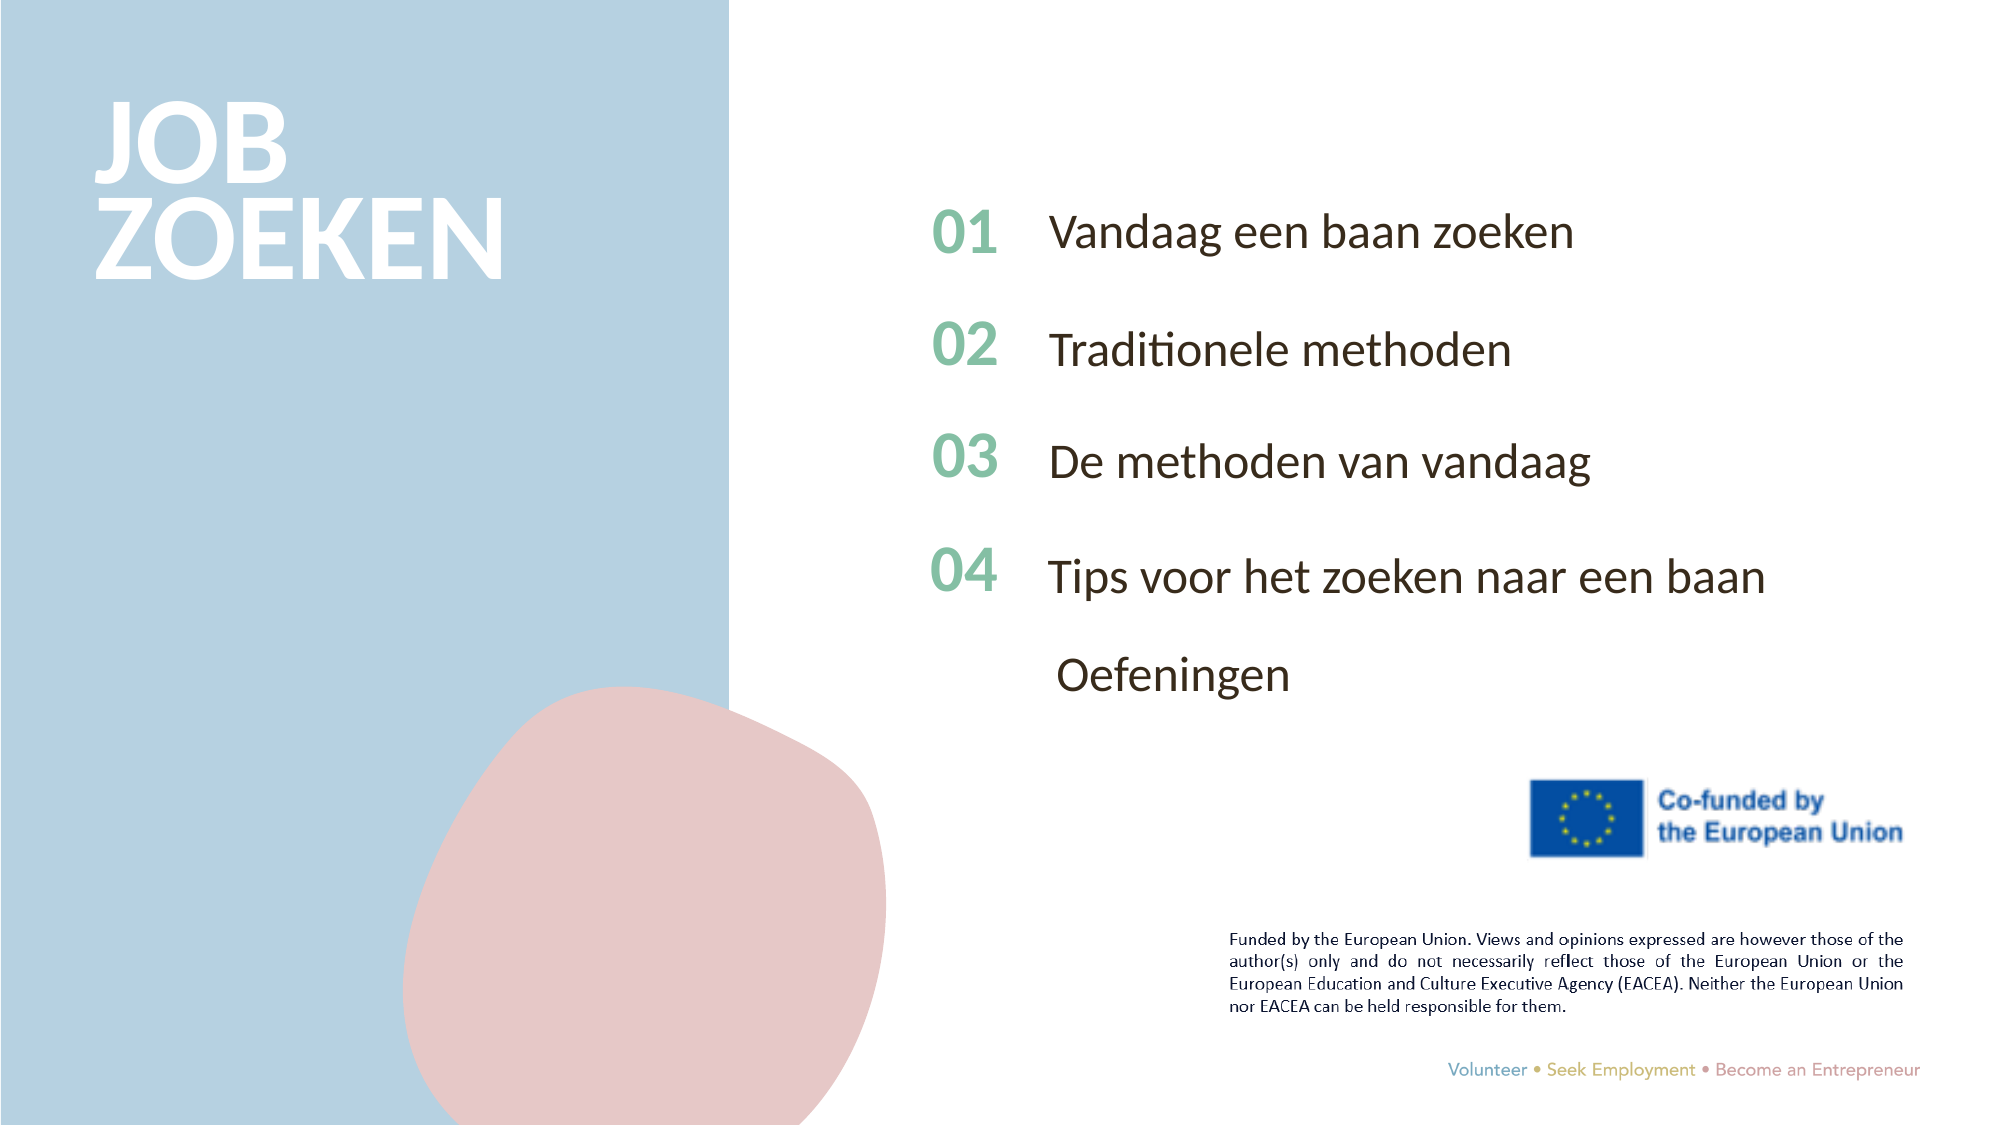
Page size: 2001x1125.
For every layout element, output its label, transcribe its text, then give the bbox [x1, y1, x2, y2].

list 02 [917, 287, 1033, 398]
list 01 [917, 175, 1033, 287]
text_box JOB ZOEKEN [79, 105, 690, 309]
text_box Tips voor het zoeken naar een baan [1032, 514, 1821, 628]
picture [1212, 911, 1921, 1037]
text_box [402, 686, 887, 1125]
text_box [0, 0, 730, 1125]
list Vandaag een baan zoeken [1033, 175, 1823, 287]
text_box 04 [915, 513, 1031, 627]
list Traditionele methoden [1033, 287, 1823, 399]
text_box De methoden van vandaag [1033, 399, 1823, 514]
picture [1418, 1046, 1971, 1103]
picture [1526, 776, 1932, 863]
text_box Oefeningen [1041, 612, 1830, 726]
text_box 03 [917, 398, 1033, 512]
